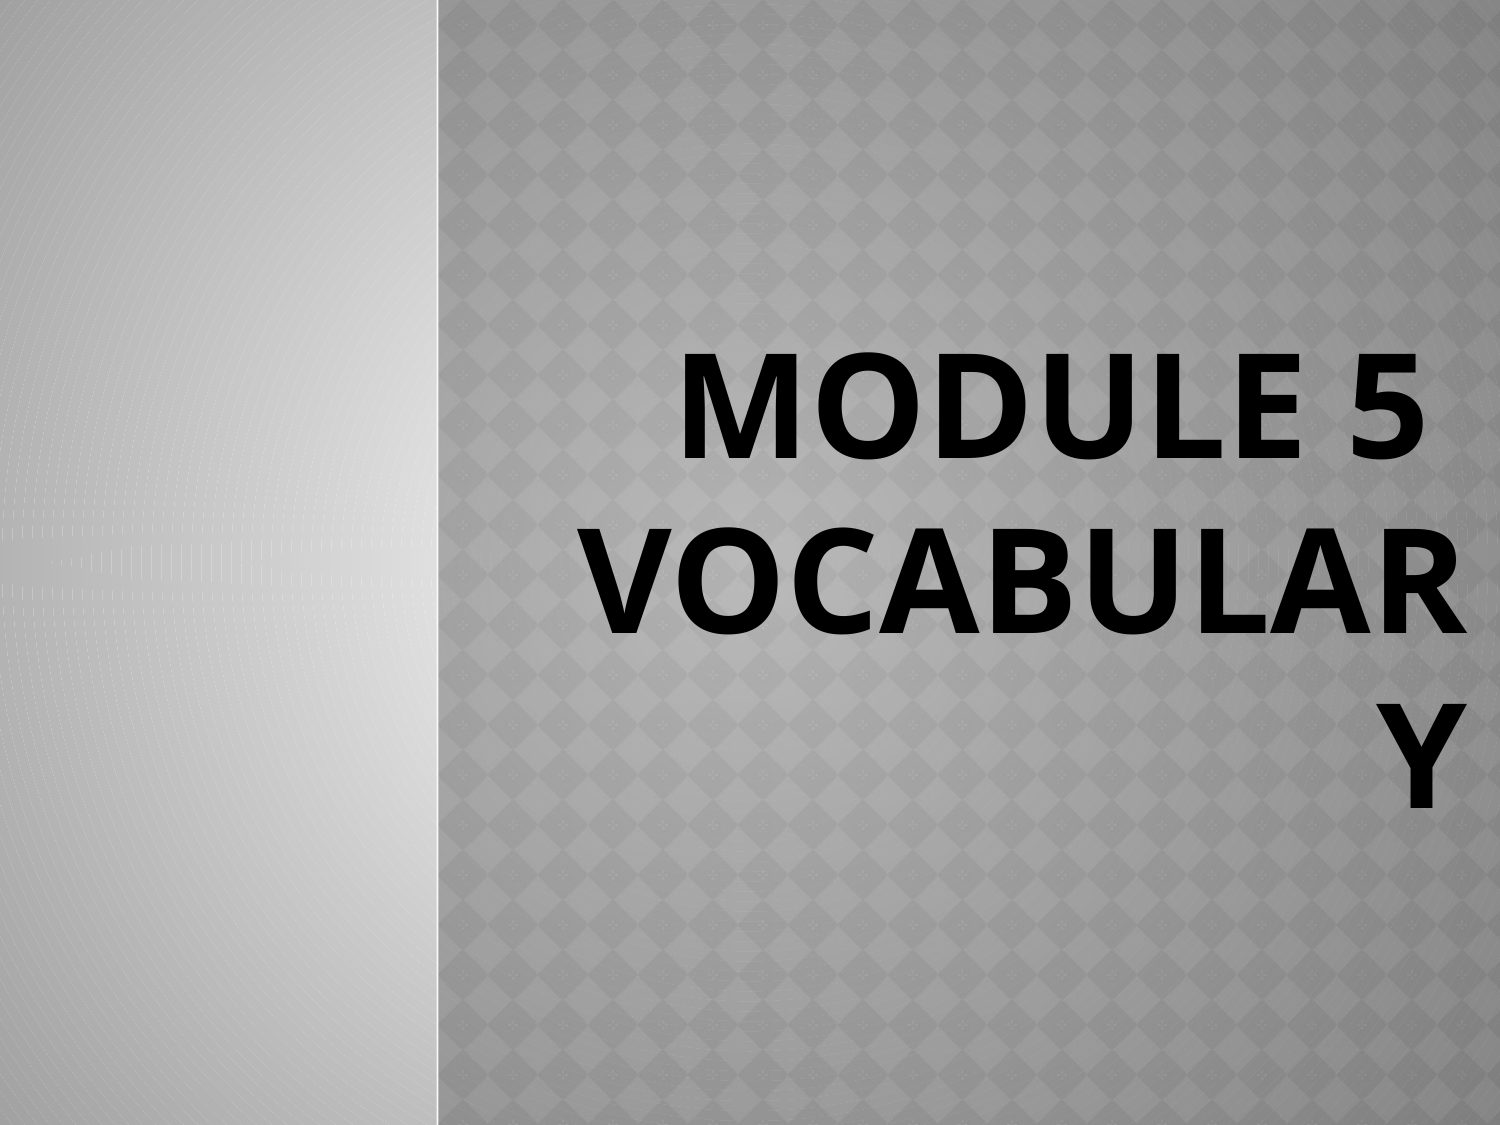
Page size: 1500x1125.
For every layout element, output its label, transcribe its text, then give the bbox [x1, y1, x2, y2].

title Module 5 vocabulary [487, 87, 1475, 838]
